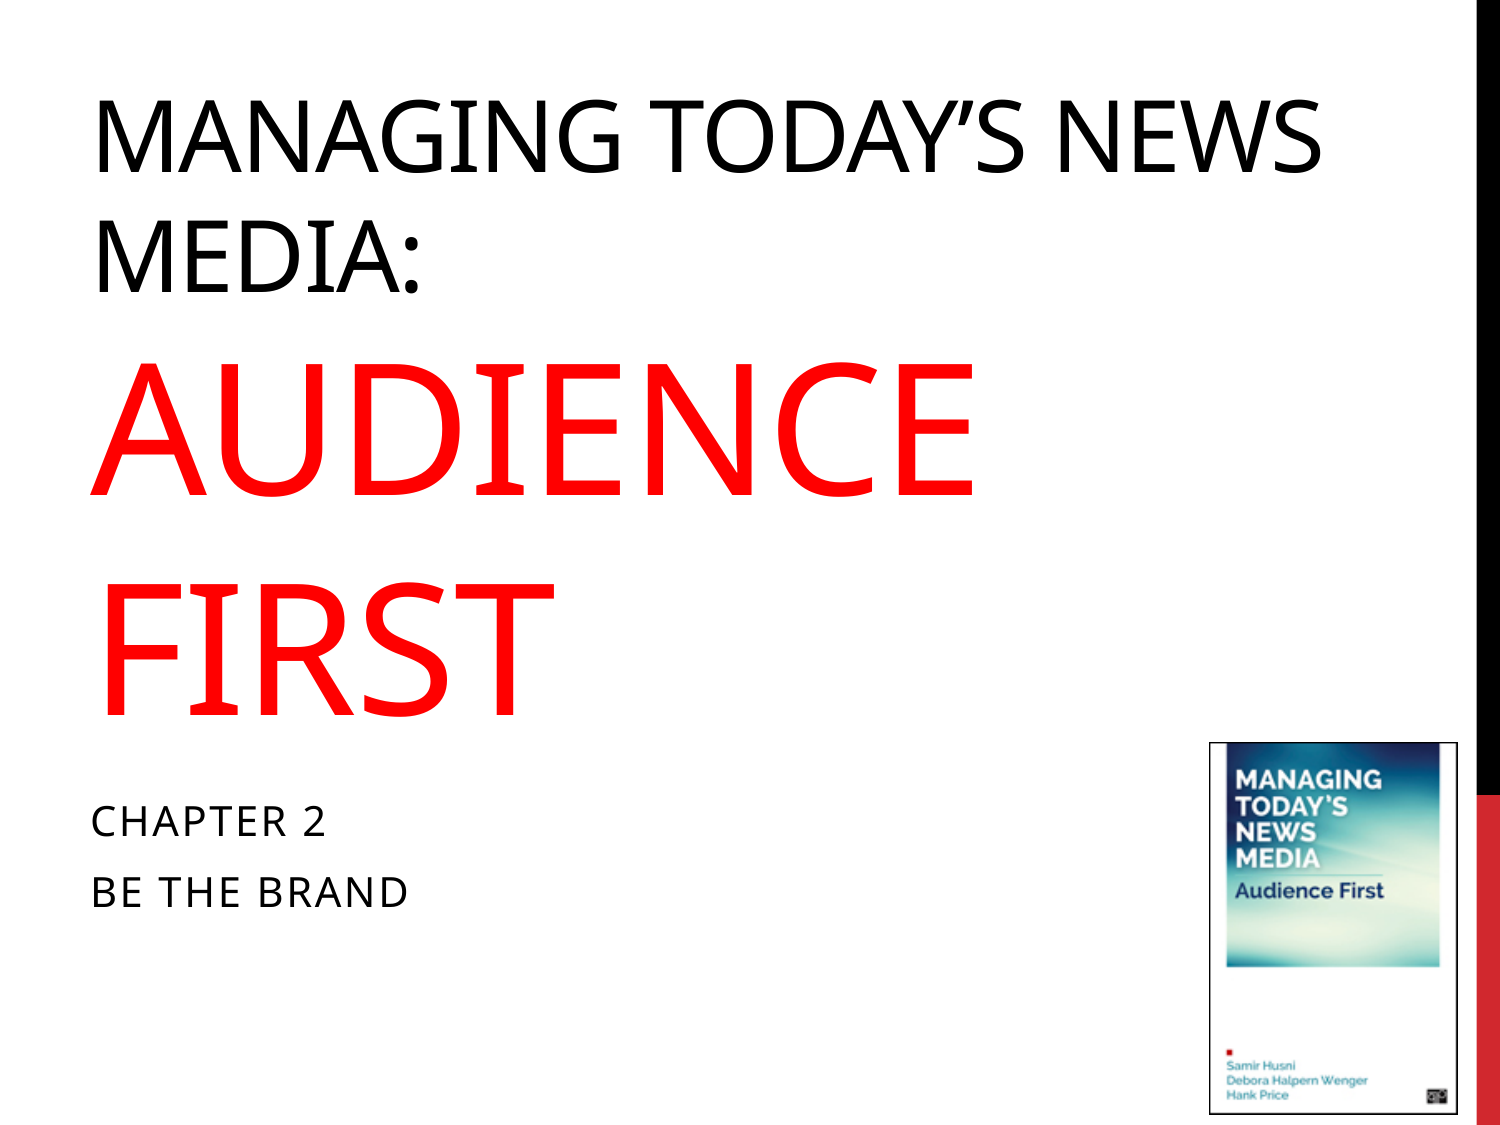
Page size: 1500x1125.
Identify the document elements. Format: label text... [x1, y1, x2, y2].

title Managing Today’s News Media: Audience First [75, 37, 1350, 788]
subtitle Chapter 2 Be the Brand [75, 787, 1200, 938]
picture [1208, 742, 1458, 1115]
